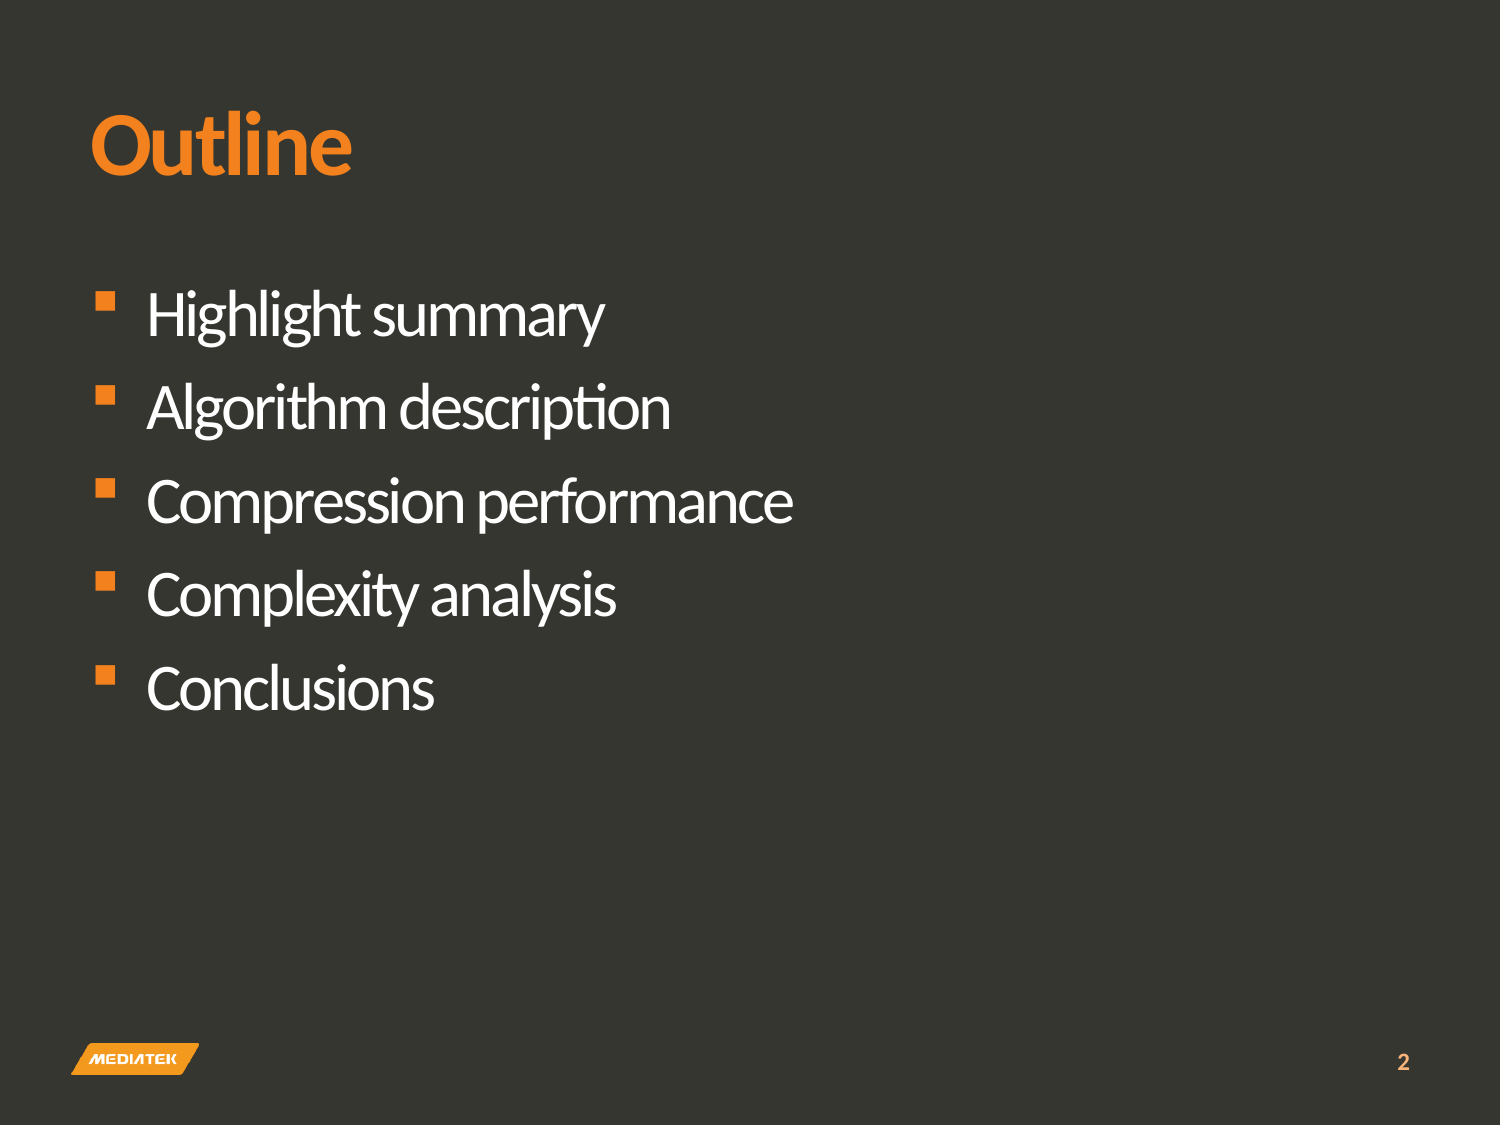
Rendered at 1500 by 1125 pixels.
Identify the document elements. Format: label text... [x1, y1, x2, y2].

picture [71, 1043, 199, 1075]
title Outline [75, 45, 1425, 233]
list Highlight summary Algorithm description Compression performance Complexity analysis Conclusions [75, 262, 1425, 1005]
slide_number 2 [1251, 1029, 1425, 1090]
